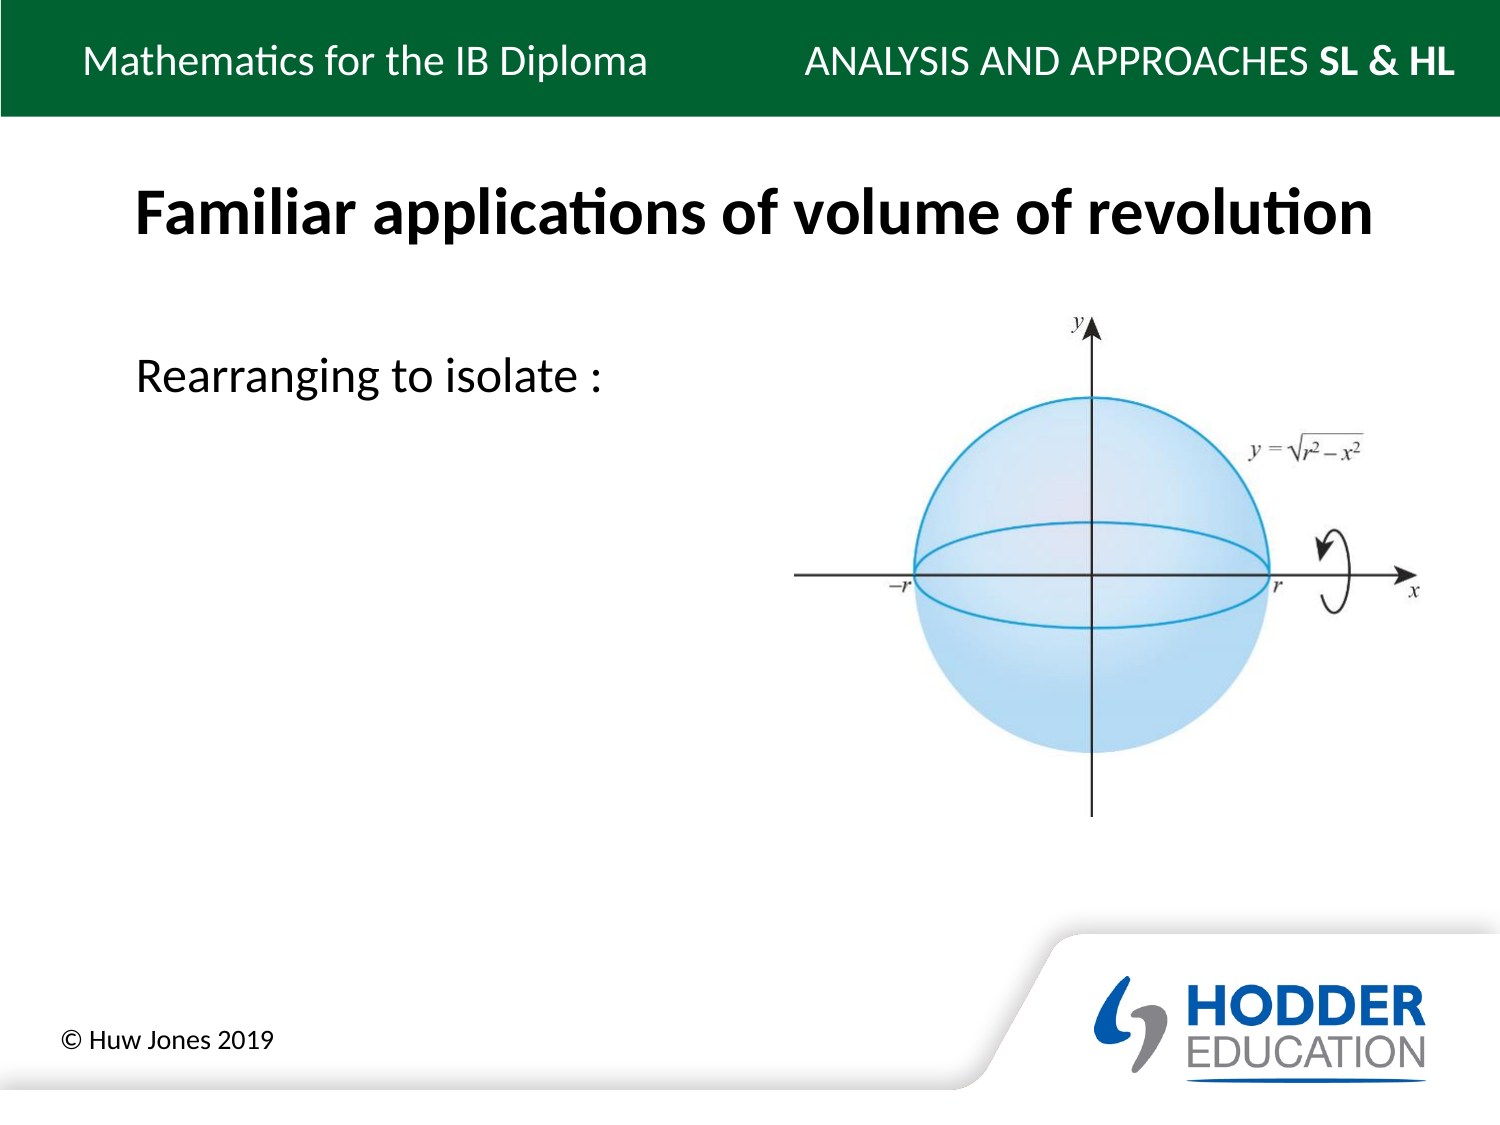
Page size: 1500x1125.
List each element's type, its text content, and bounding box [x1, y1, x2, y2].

picture [794, 308, 1420, 817]
text_box Familiar applications of volume of revolution [135, 168, 1390, 249]
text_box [0, 898, 1500, 1125]
text_box Mathematics for the IB Diploma ANALYSIS AND APPROACHES SL & HL [0, 0, 1500, 118]
